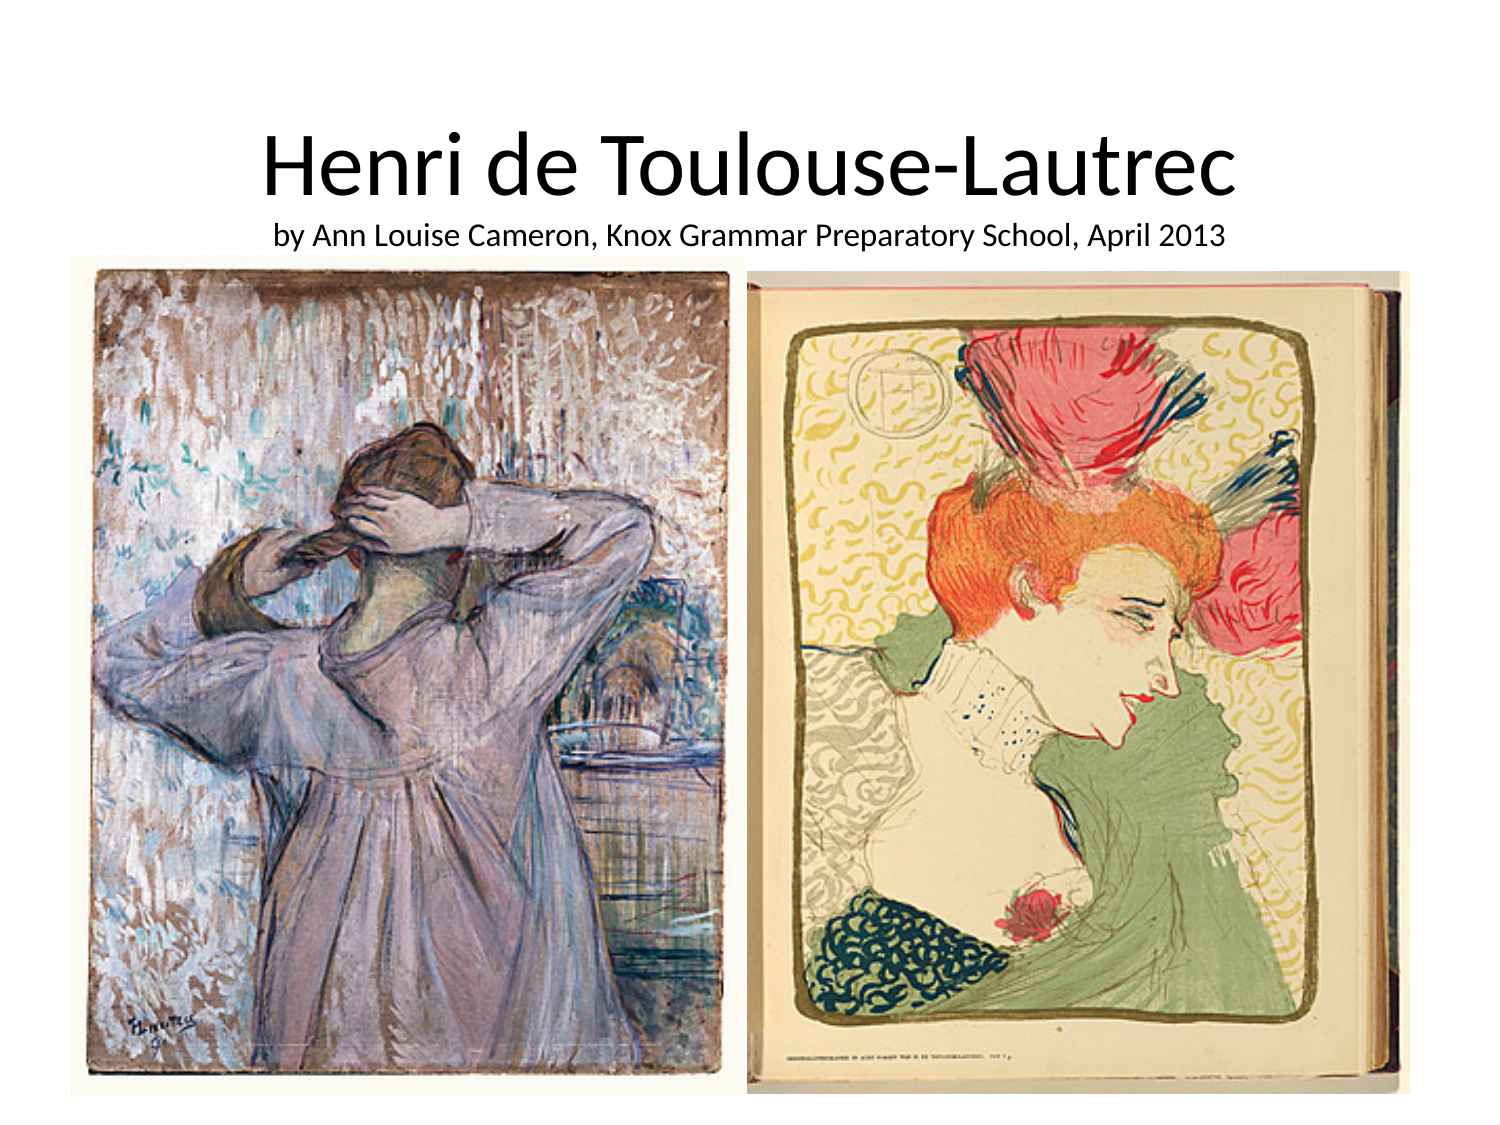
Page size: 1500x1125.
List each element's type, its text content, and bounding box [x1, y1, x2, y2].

picture [70, 255, 745, 1098]
picture [747, 271, 1410, 1094]
title Henri de Toulouse-Lautrec by Ann Louise Cameron, Knox Grammar Preparatory School, April 2013 [112, 66, 1388, 269]
